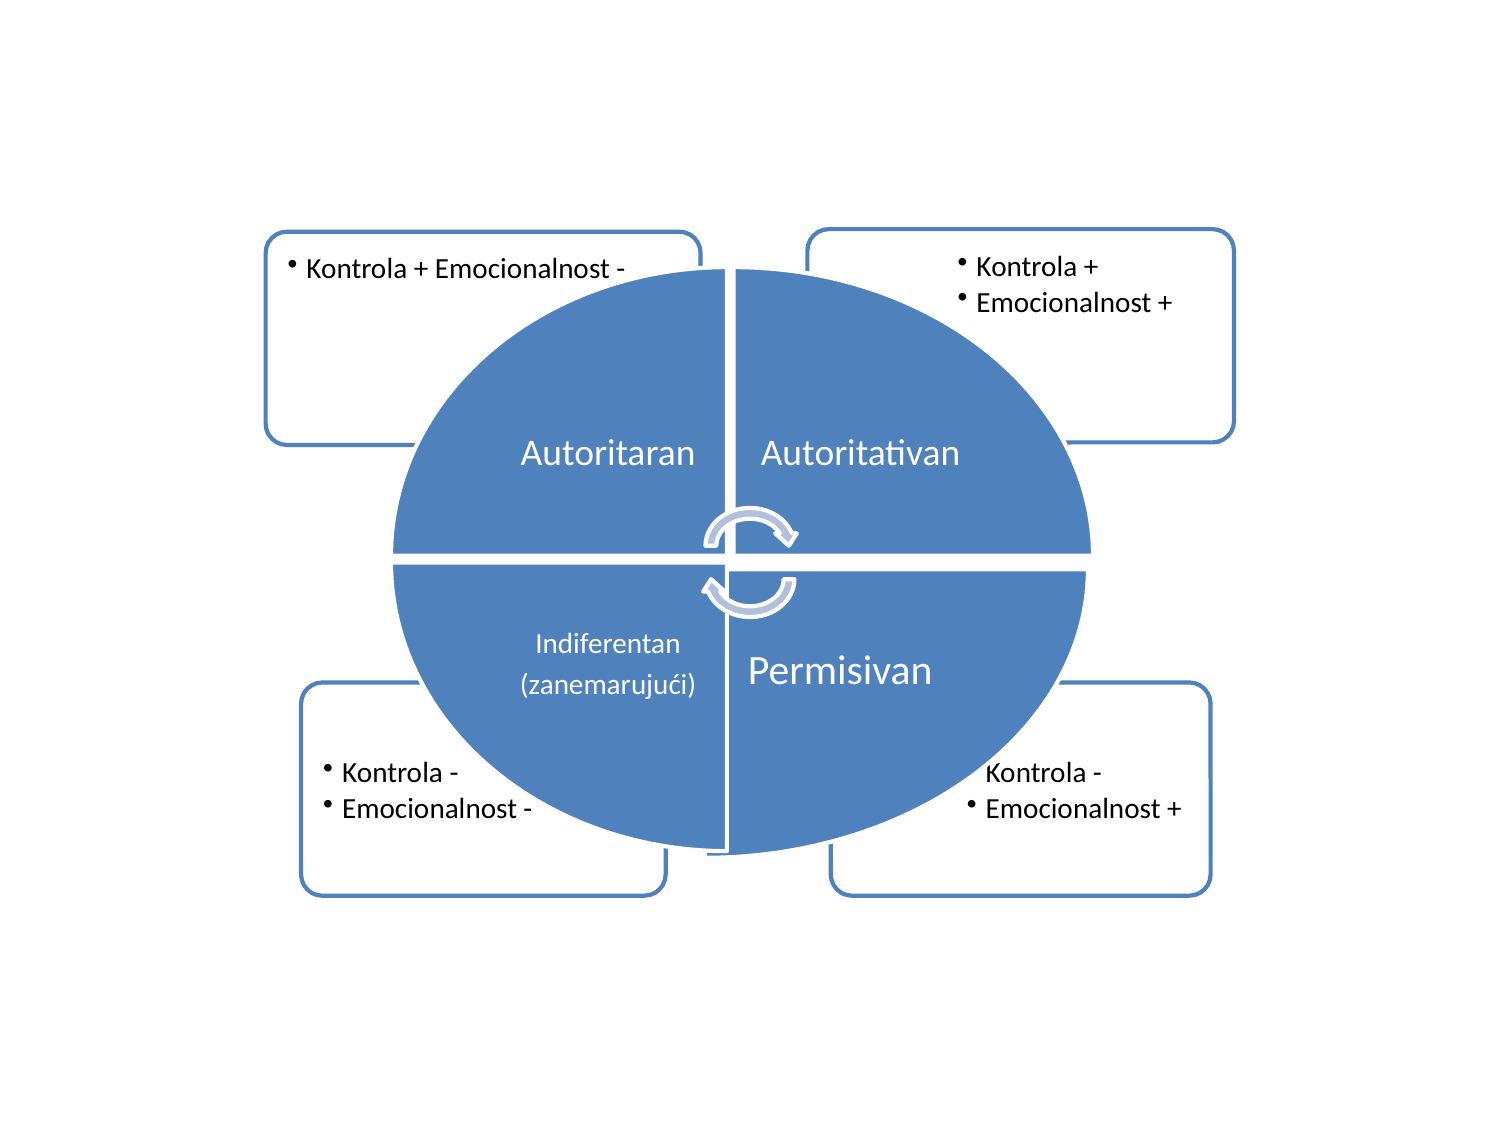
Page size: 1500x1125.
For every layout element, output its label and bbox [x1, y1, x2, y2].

text_box [249, 228, 1251, 897]
